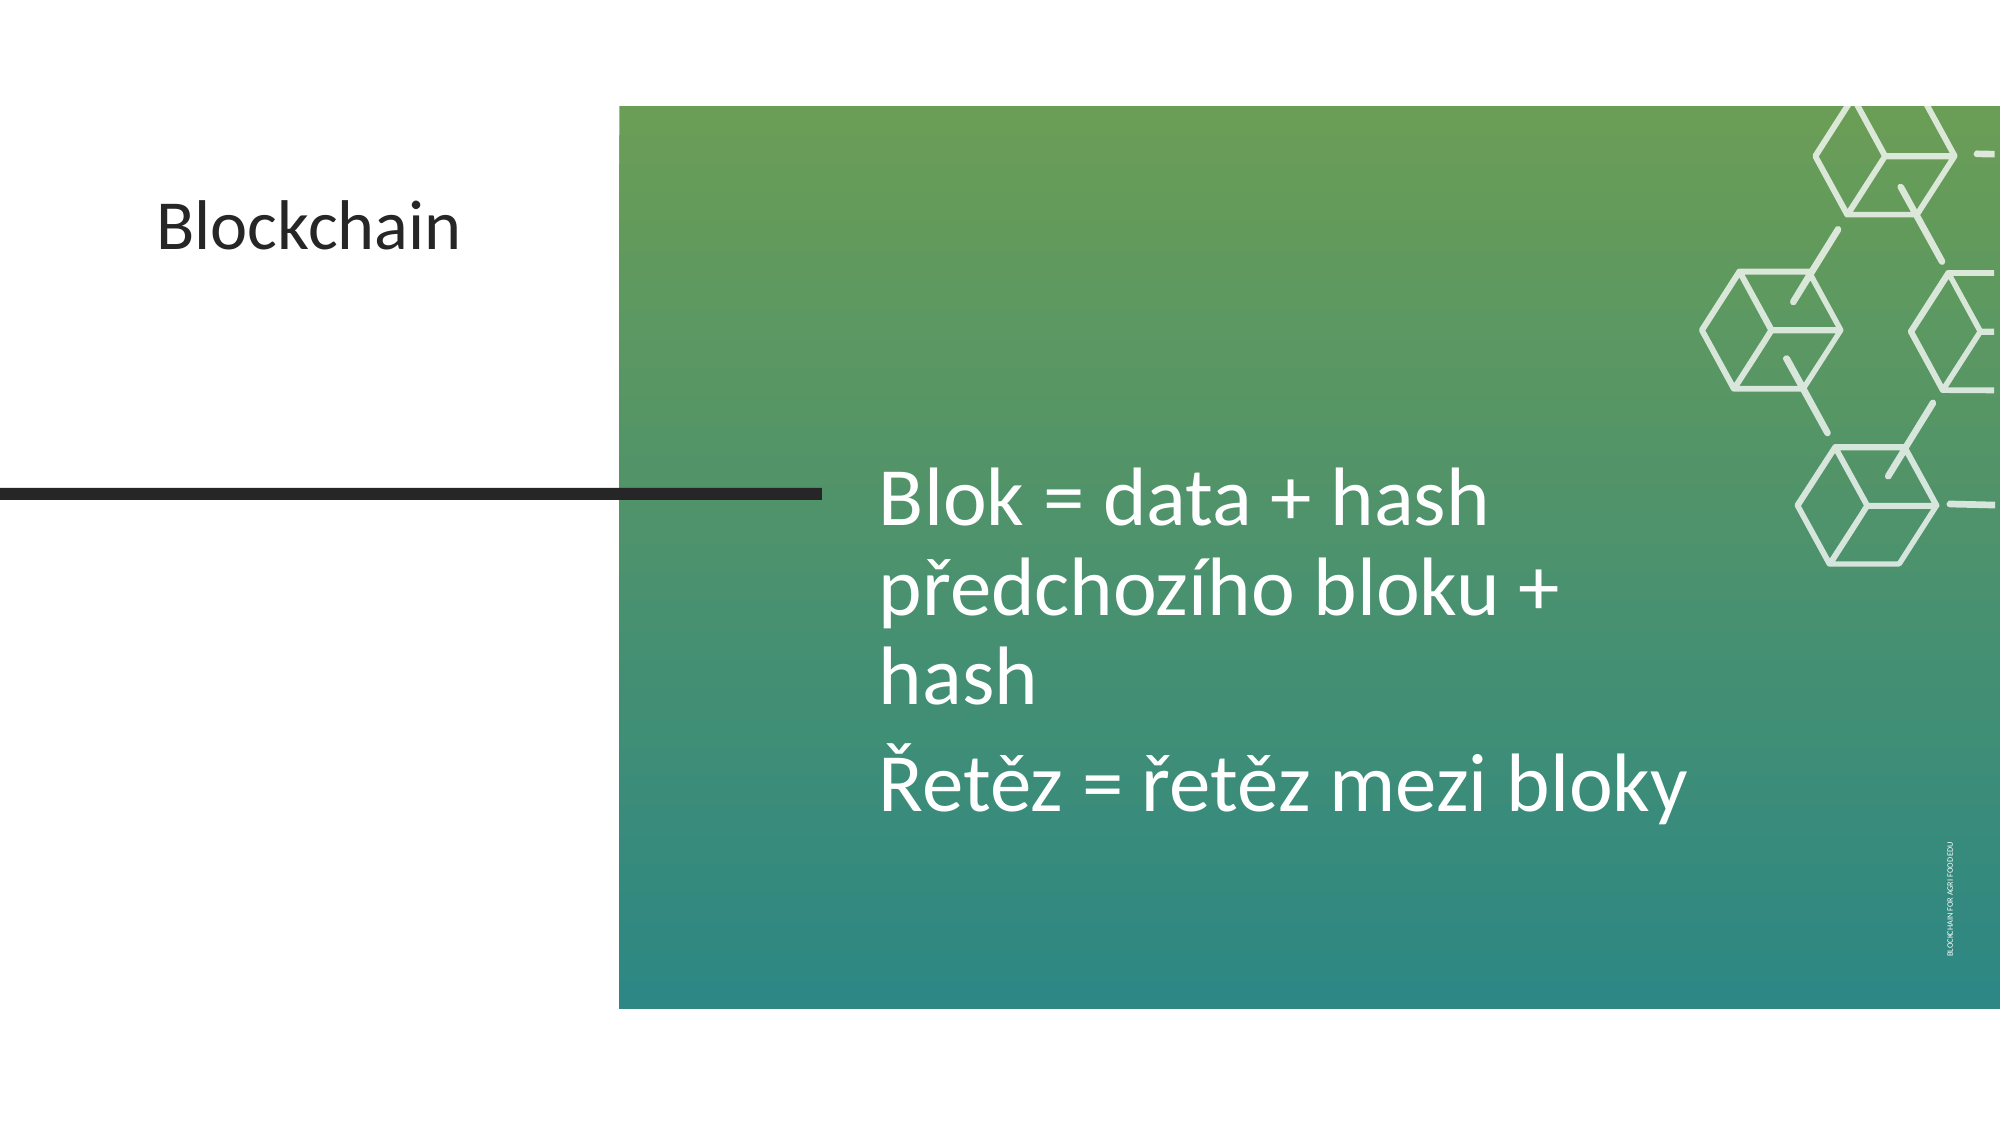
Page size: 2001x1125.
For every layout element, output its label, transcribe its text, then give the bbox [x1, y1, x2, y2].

list Blockchain [141, 180, 481, 277]
list Blok = data + hash předchozího bloku + hash Řetěz = řetěz mezi bloky [864, 446, 1709, 899]
